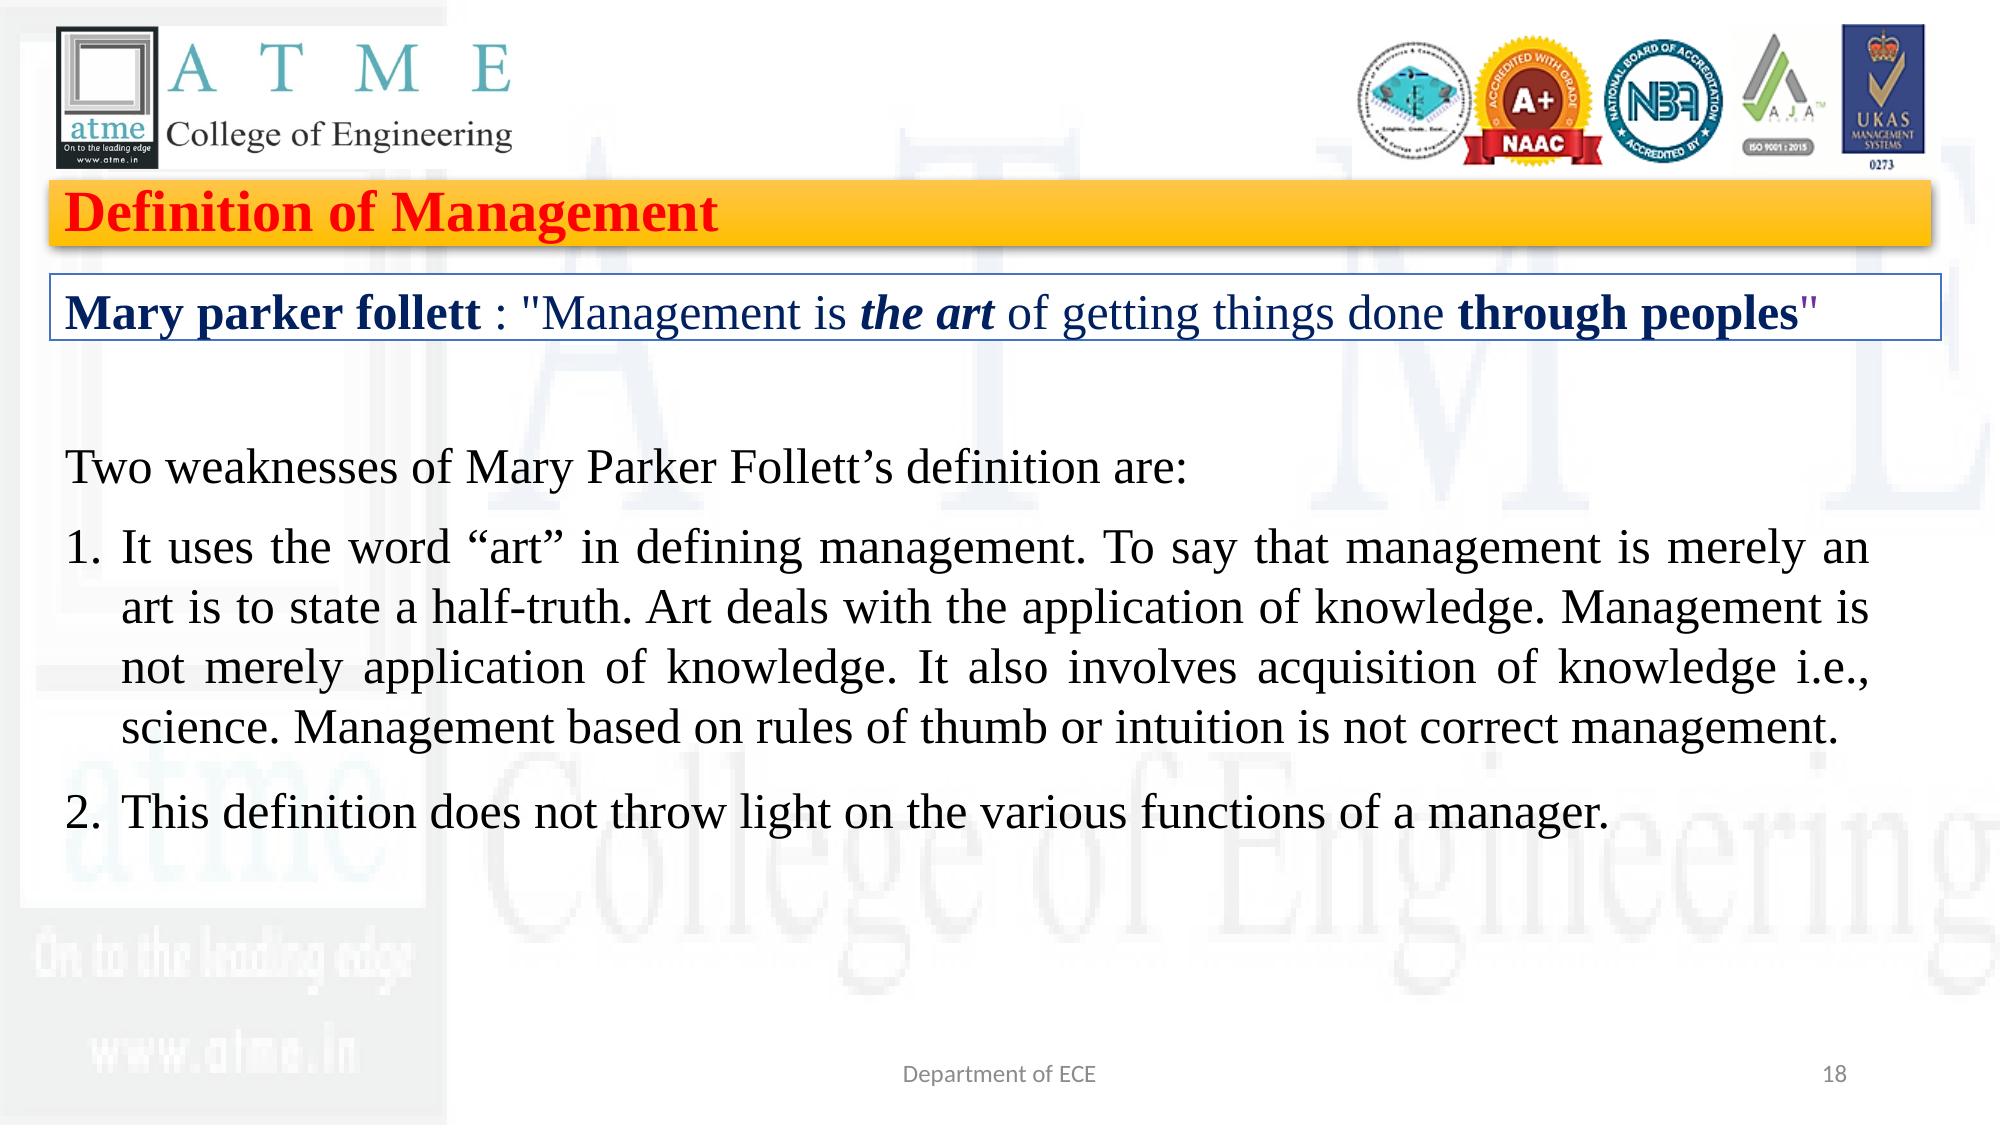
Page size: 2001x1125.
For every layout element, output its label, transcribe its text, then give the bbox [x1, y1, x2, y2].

text_box Mary parker follett : "Management is the art of getting things done through peoples" [49, 273, 1942, 341]
picture [56, 26, 512, 169]
slide_number 18 [1412, 1042, 1863, 1103]
text_box Two weaknesses of Mary Parker Follett’s definition are: It uses the word “art” in defining management. To say that management is merely an art is to state a half-truth. Art deals with the application of knowledge. Management is not merely application of knowledge. It also involves acquisition of knowledge i.e., science. Management based on rules of thumb or intuition is not correct management. This definition does not throw light on the various functions of a manager. [50, 426, 1887, 846]
picture [1352, 24, 1941, 182]
footer Department of ECE [662, 1042, 1338, 1103]
title Definition of Management [49, 180, 1931, 246]
